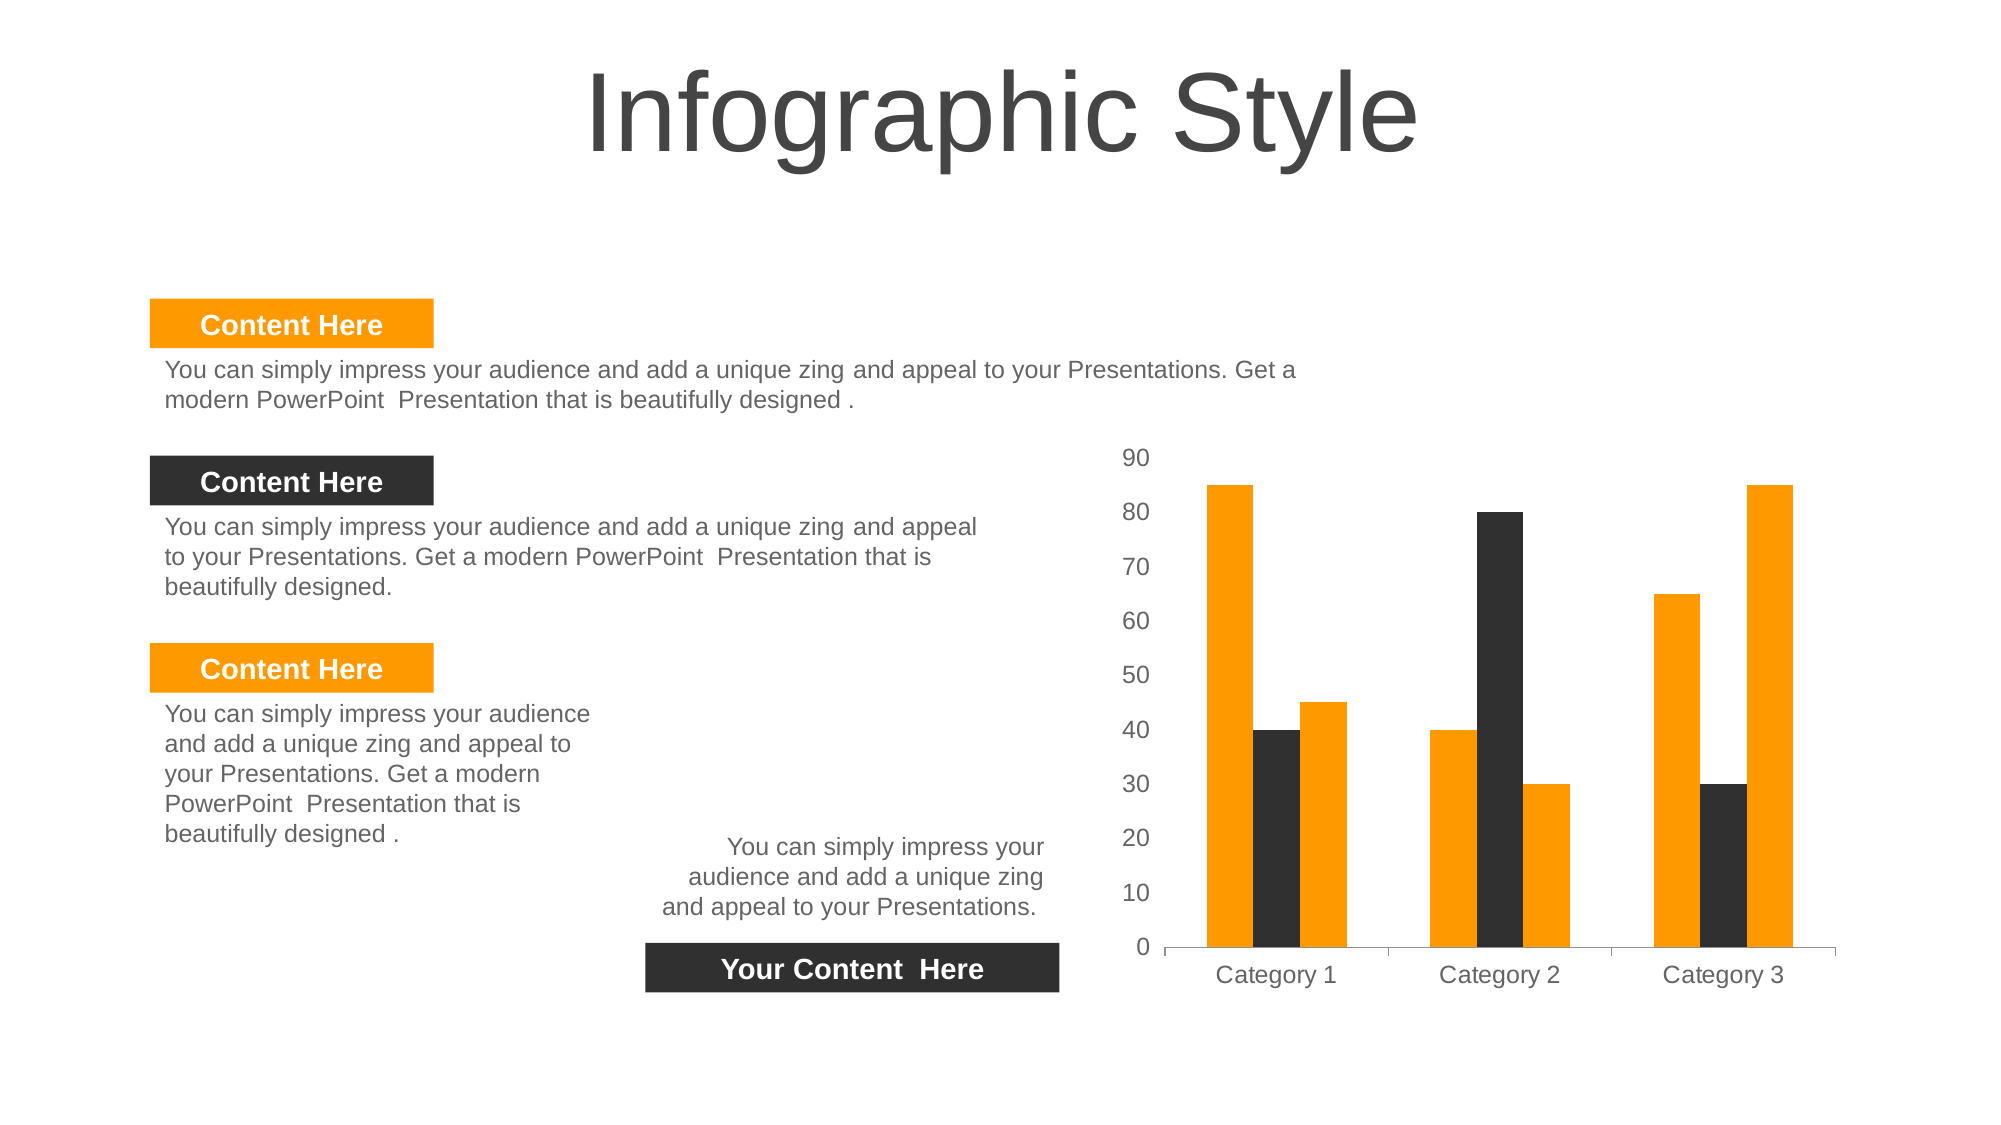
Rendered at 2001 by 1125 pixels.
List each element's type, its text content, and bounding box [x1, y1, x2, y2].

text_box Your Content Here [645, 942, 1060, 993]
text_box You can simply impress your audience and add a unique zing and appeal to your Presentations. Get a modern PowerPoint Presentation that is beautifully designed . [149, 690, 612, 855]
list Infographic Style [53, 55, 1952, 175]
chart [1107, 433, 1851, 1000]
text_box Content Here [149, 298, 434, 345]
text_box Content Here [149, 643, 434, 690]
text_box You can simply impress your audience and add a unique zing and appeal to your Presentations. [645, 823, 1060, 928]
text_box Content Here [149, 455, 434, 503]
text_box You can simply impress your audience and add a unique zing and appeal to your Presentations. Get a modern PowerPoint Presentation that is beautifully designed . [149, 345, 1404, 421]
text_box You can simply impress your audience and add a unique zing and appeal to your Presentations. Get a modern PowerPoint Presentation that is beautifully designed. [149, 503, 1000, 608]
